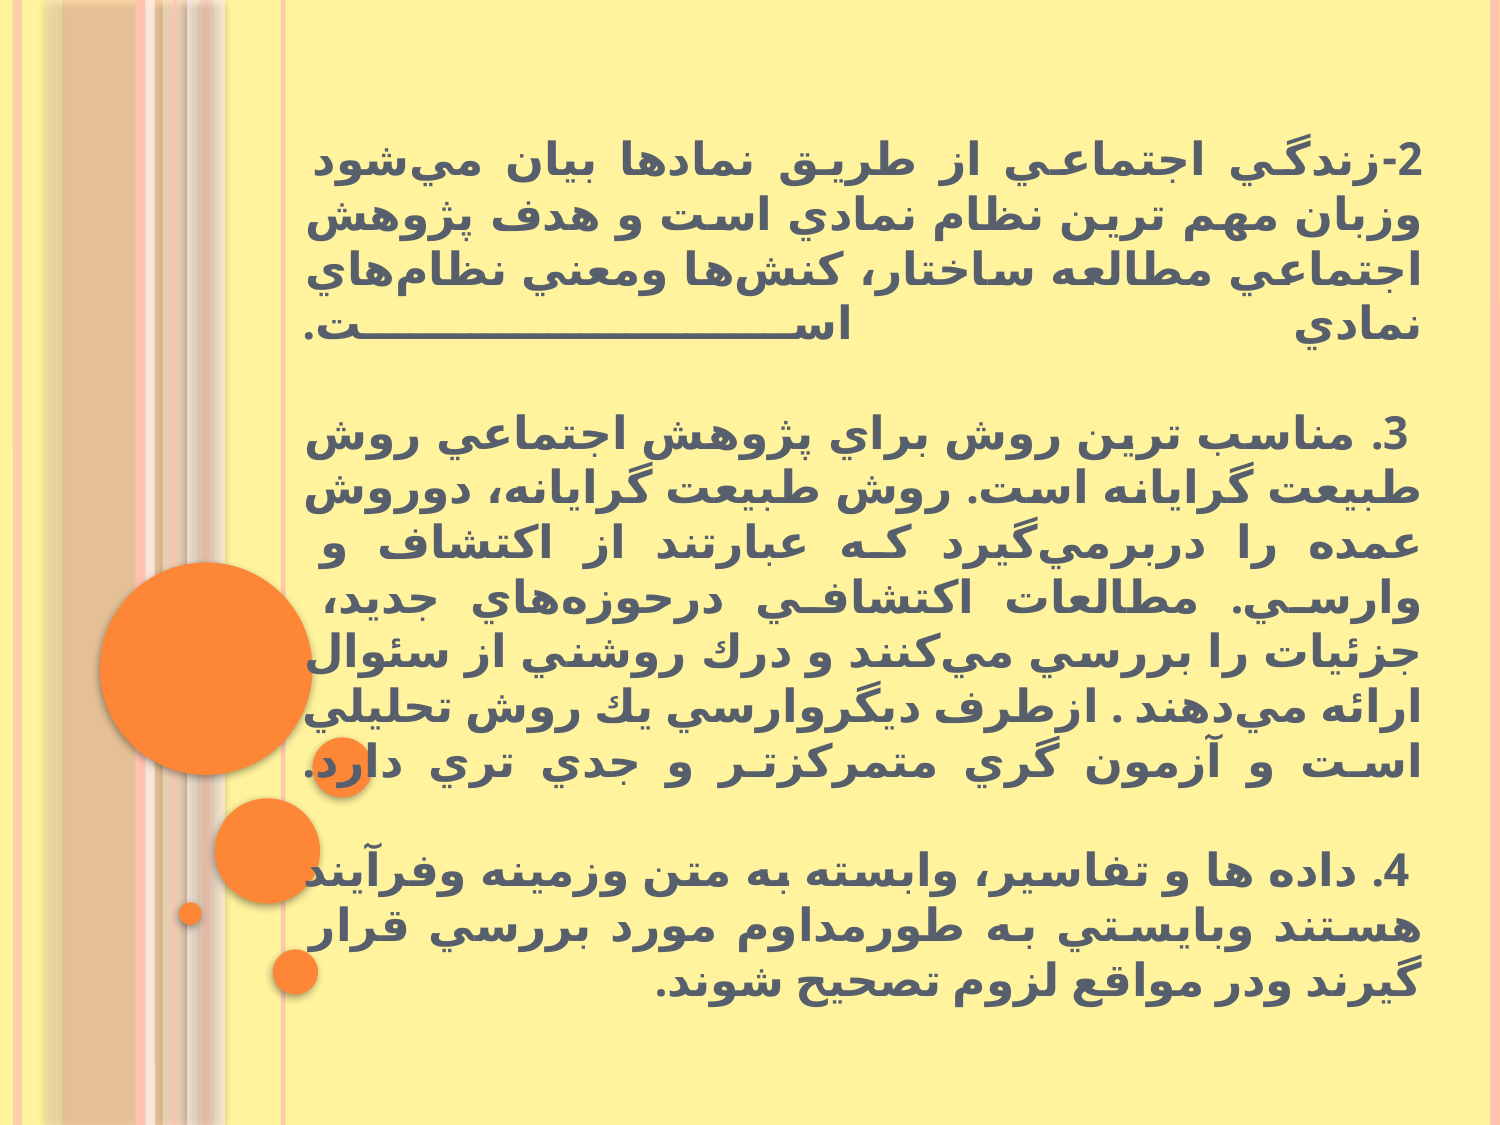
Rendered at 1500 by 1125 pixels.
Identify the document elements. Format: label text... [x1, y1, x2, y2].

title 2-زندگي اجتماعي از طريق نمادها بيان مي‌شود وزبان مهم ترين نظام نمادي است و هدف پژوهش اجتماعي مطالعه ساختار، كنش‌ها ومعني نظام‌هاي نمادي است. 3. مناسب ترين روش براي پژوهش اجتماعي روش طبيعت گرايانه است. روش طبيعت گرايانه، دوروش عمده را دربرمي‌گيرد كه عبارتند از اكتشاف و وارسي. مطالعات اكتشافي درحوزه‌هاي جديد، جزئيات را بررسي مي‌كنند و درك روشني از سئوال ارائه مي‌دهند . ازطرف ديگروارسي يك روش تحليلي است و آزمون گري متمركزتر و جدي تري دارد. 4. داده ها و تفاسير، وابسته به متن وزمينه وفرآيند هستند وبايستي به طورمداوم مورد بررسي قرار گيرند ودر مواقع لزوم تصحيح شوند. [287, 87, 1438, 1013]
